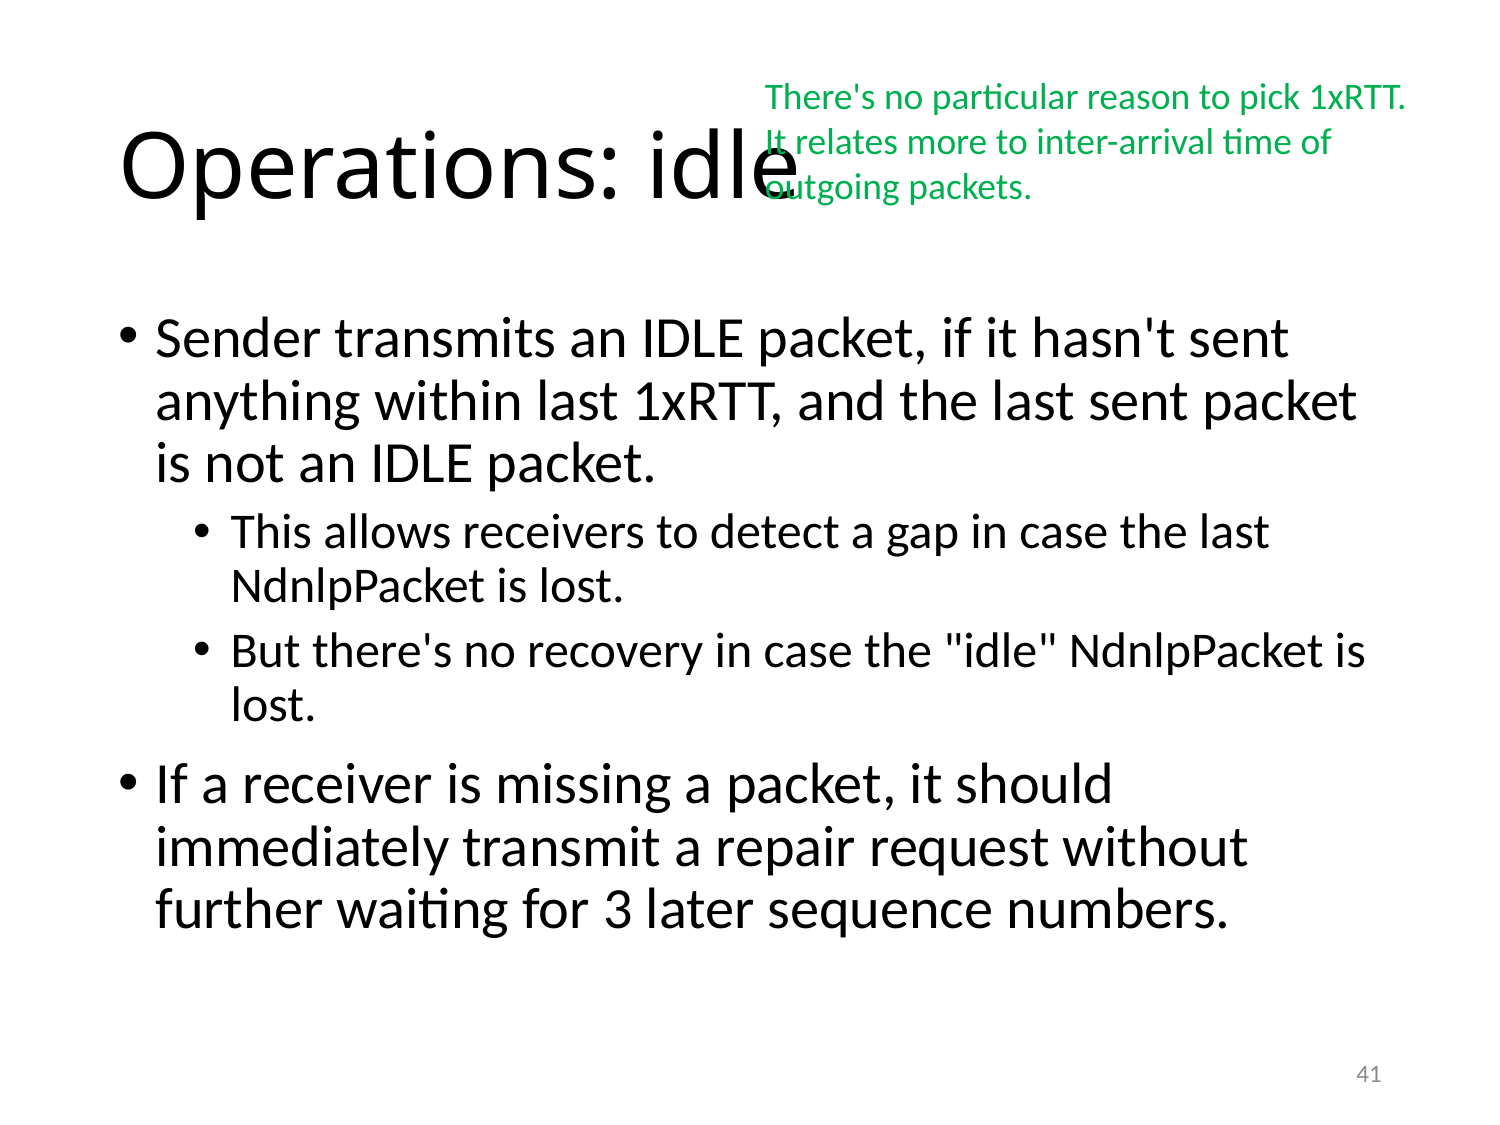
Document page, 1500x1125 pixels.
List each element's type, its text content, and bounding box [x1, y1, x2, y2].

text_box There's no particular reason to pick 1xRTT. It relates more to inter-arrival time of outgoing packets. [749, 64, 1445, 215]
list Sender transmits an IDLE packet, if it hasn't sent anything within last 1xRTT, and the last sent packet is not an IDLE packet. This allows receivers to detect a gap in case the last NdnlpPacket is lost. But there's no recovery in case the "idle" NdnlpPacket is lost. If a receiver is missing a packet, it should immediately transmit a repair request without further waiting for 3 later sequence numbers. [103, 299, 1397, 1014]
slide_number 41 [1059, 1042, 1397, 1103]
title Operations: idle [103, 59, 1397, 278]
